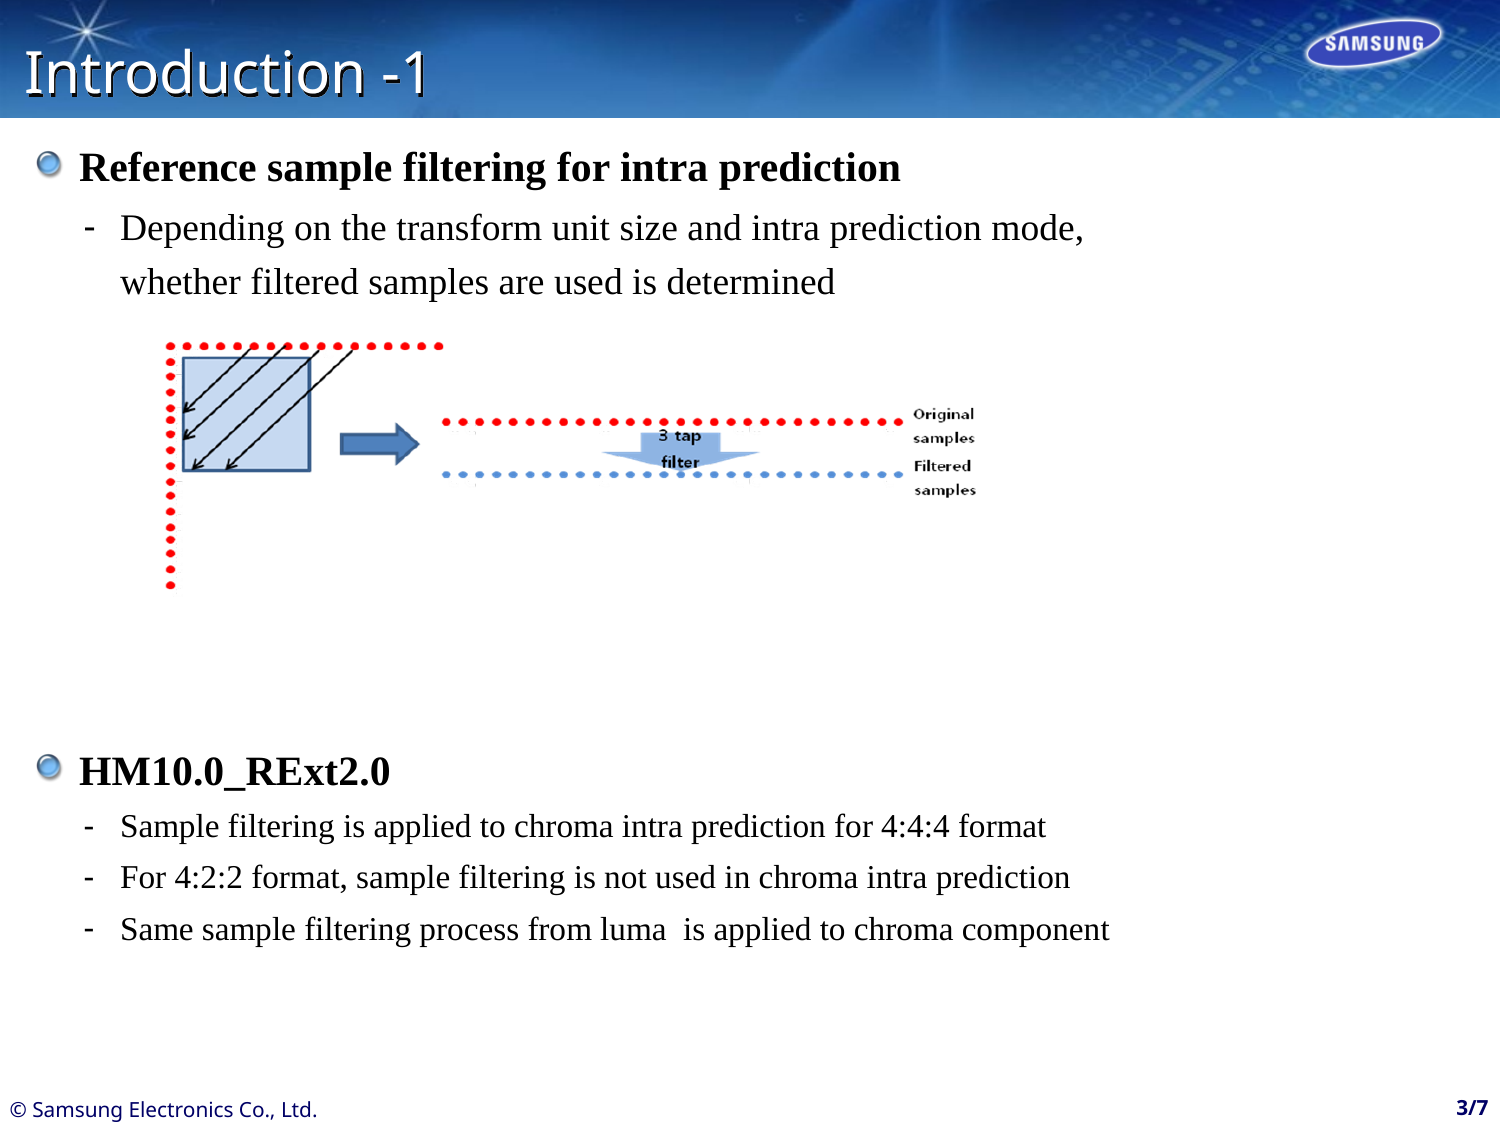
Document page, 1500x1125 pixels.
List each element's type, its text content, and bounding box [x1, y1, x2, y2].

picture [35, 753, 64, 783]
picture [146, 316, 992, 608]
list Reference sample filtering for intra prediction Depending on the transform unit size and intra prediction mode, whether filtered samples are used is determined HM10.0_RExt2.0 Sample filtering is applied to chroma intra prediction for 4:4:4 format For 4:2:2 format, sample filtering is not used in chroma intra prediction Same sample filtering process from luma is applied to chroma component [20, 120, 1426, 1030]
picture [35, 150, 64, 180]
title Introduction -1 [9, 40, 1117, 114]
picture [0, 0, 1500, 118]
